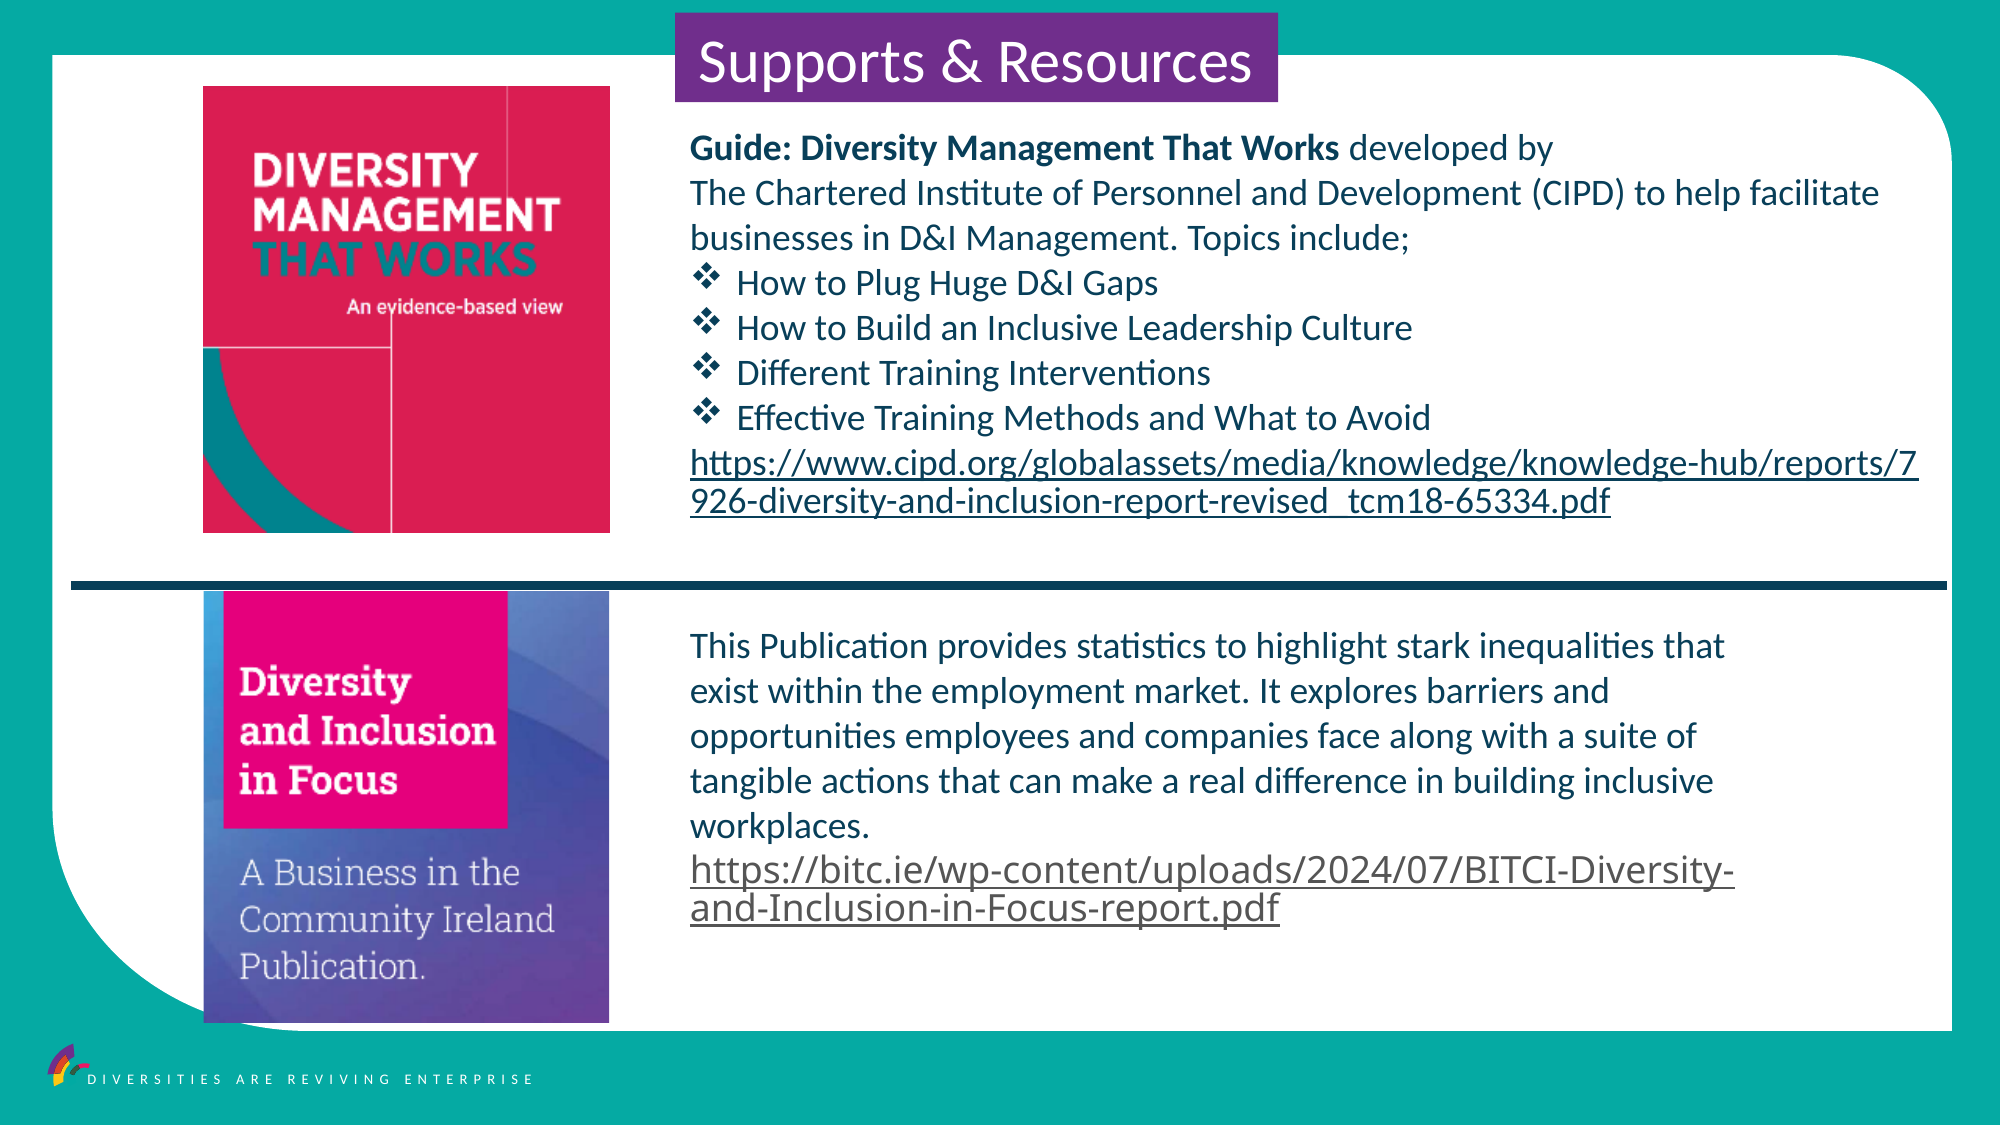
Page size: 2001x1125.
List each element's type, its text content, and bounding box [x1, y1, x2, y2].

picture [203, 591, 610, 1023]
text_box This Publication provides statistics to highlight stark inequalities that exist within the employment market. It explores barriers and opportunities employees and companies face along with a suite of tangible actions that can make a real difference in building inclusive workplaces. https://bitc.ie/wp-content/uploads/2024/07/BITCI-Diversity-and-Inclusion-in-Focus-report.pdf [675, 613, 1766, 950]
picture [203, 86, 610, 533]
text_box Supports & Resources [675, 12, 1279, 103]
text_box Guide: Diversity Management That Works developed by The Chartered Institute of Personnel and Development (CIPD) to help facilitate businesses in D&I Management. Topics include; How to Plug Huge D&I Gaps How to Build an Inclusive Leadership Culture Different Training Interventions Effective Training Methods and What to Avoid https://www.cipd.org/globalassets/media/knowledge/knowledge-hub/reports/7926-diversity-and-inclusion-report-revised_tcm18-65334.pdf [674, 115, 1935, 536]
